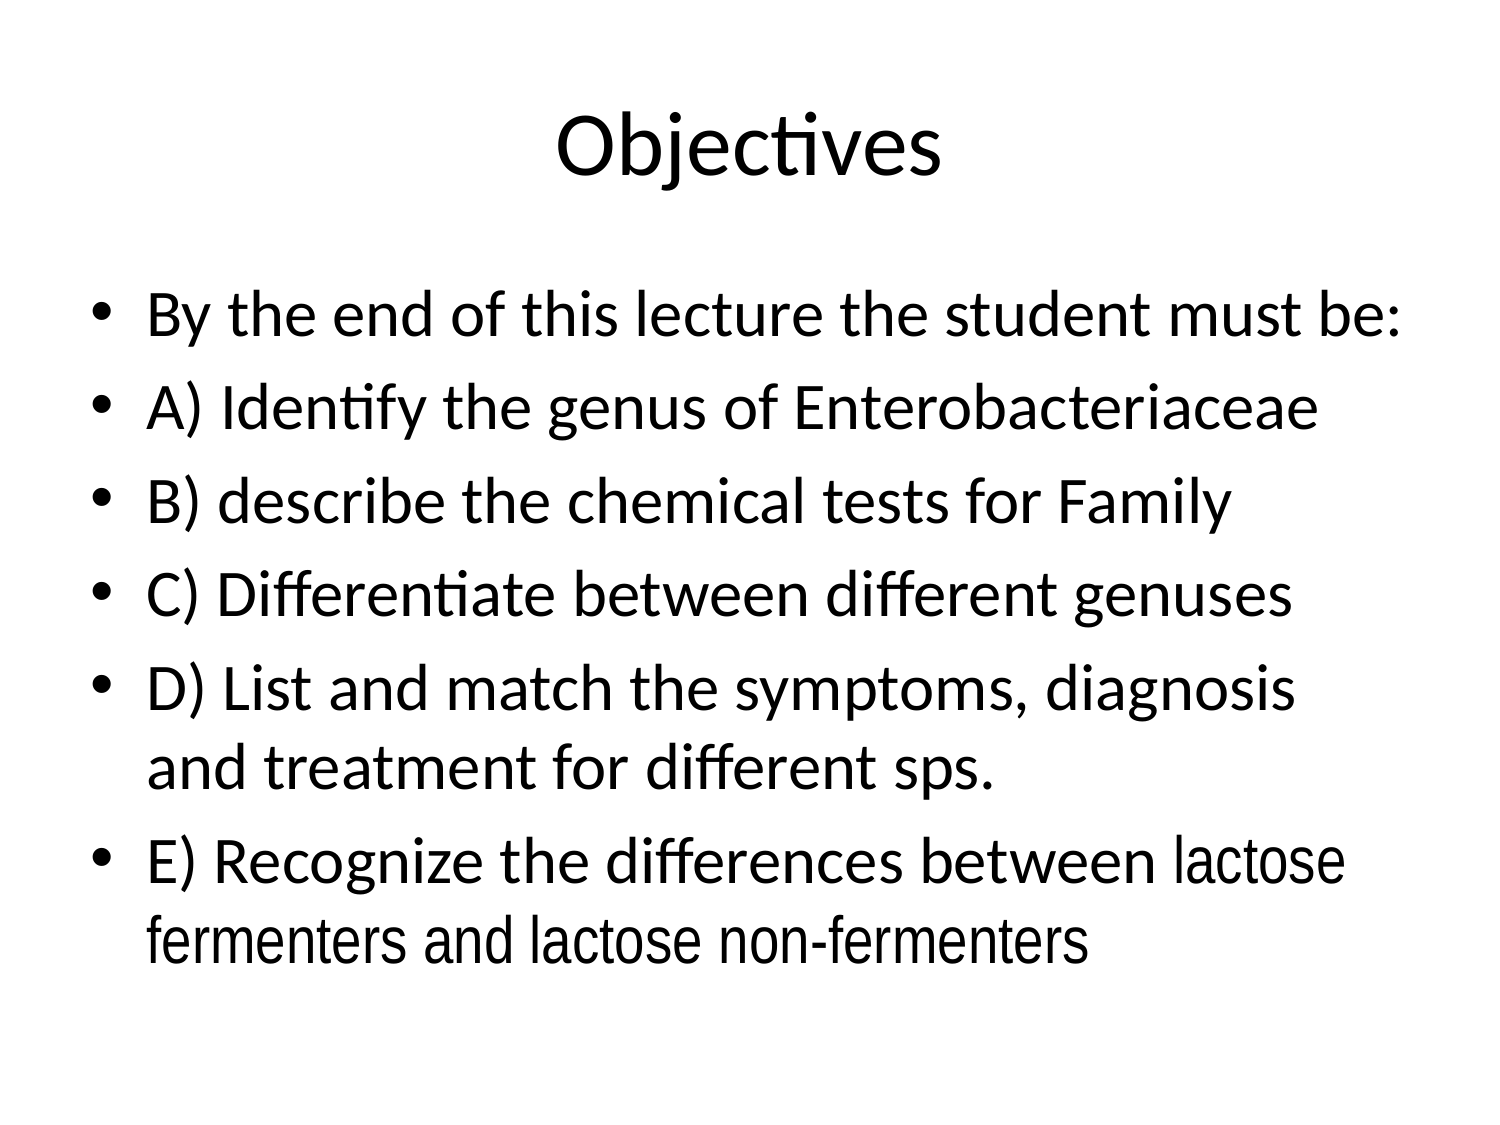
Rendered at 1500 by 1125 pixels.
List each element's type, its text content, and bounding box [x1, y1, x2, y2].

title Objectives [75, 45, 1425, 233]
list By the end of this lecture the student must be: A) Identify the genus of Enterobacteriaceae B) describe the chemical tests for Family C) Differentiate between different genuses D) List and match the symptoms, diagnosis and treatment for different sps. E) Recognize the differences between lactose fermenters and lactose non-fermenters [75, 262, 1425, 1005]
